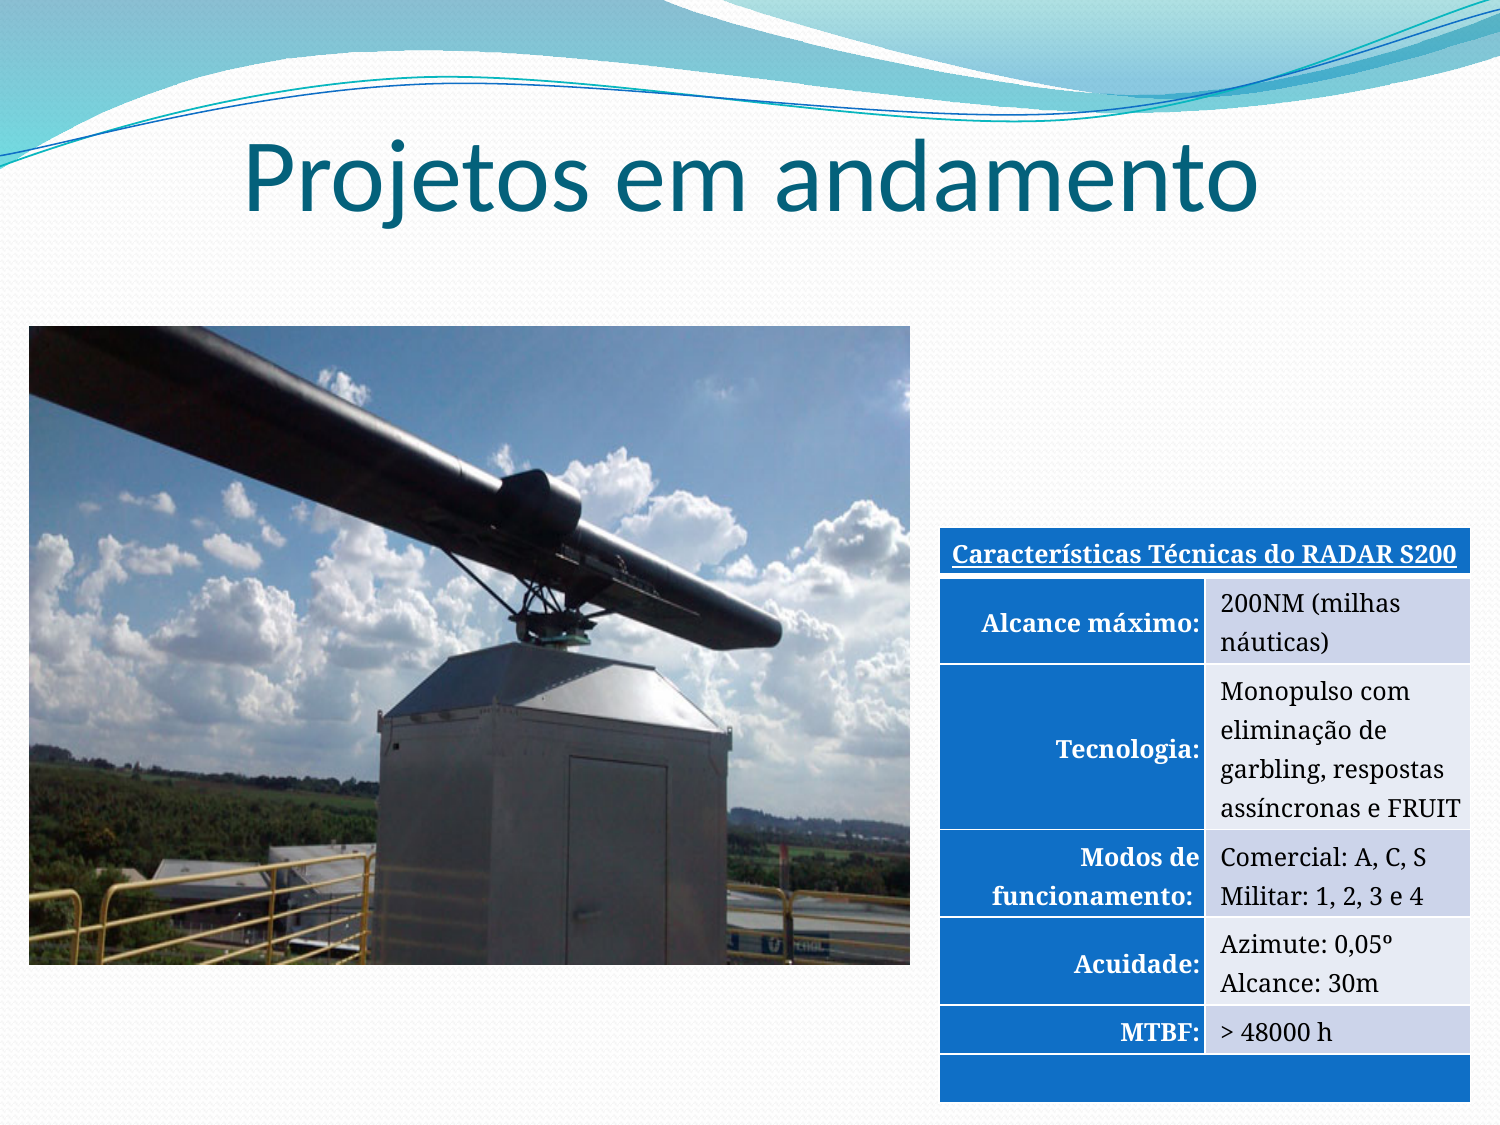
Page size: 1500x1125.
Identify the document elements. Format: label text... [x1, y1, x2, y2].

table_cell Acuidade: [940, 918, 1204, 1004]
table_header Características Técnicas do RADAR S200 [940, 528, 1470, 573]
table_cell Alcance máximo: [940, 579, 1204, 663]
table_cell Monopulso com eliminação de garbling, respostas assíncronas e FRUIT [1206, 665, 1470, 829]
table_cell > 48000 h [1206, 1006, 1470, 1053]
table_cell Tecnologia: [940, 665, 1204, 829]
table_cell MTBF: [940, 1006, 1204, 1053]
picture [29, 326, 910, 965]
table_cell [940, 1055, 1470, 1102]
table_cell 200NM (milhas náuticas) [1206, 579, 1470, 663]
table_cell Modos de funcionamento: [940, 830, 1204, 916]
table_cell Azimute: 0,05º Alcance: 30m [1206, 918, 1470, 1004]
title Projetos em andamento [76, 90, 1427, 233]
table_cell Comercial: A, C, S Militar: 1, 2, 3 e 4 [1206, 830, 1470, 916]
